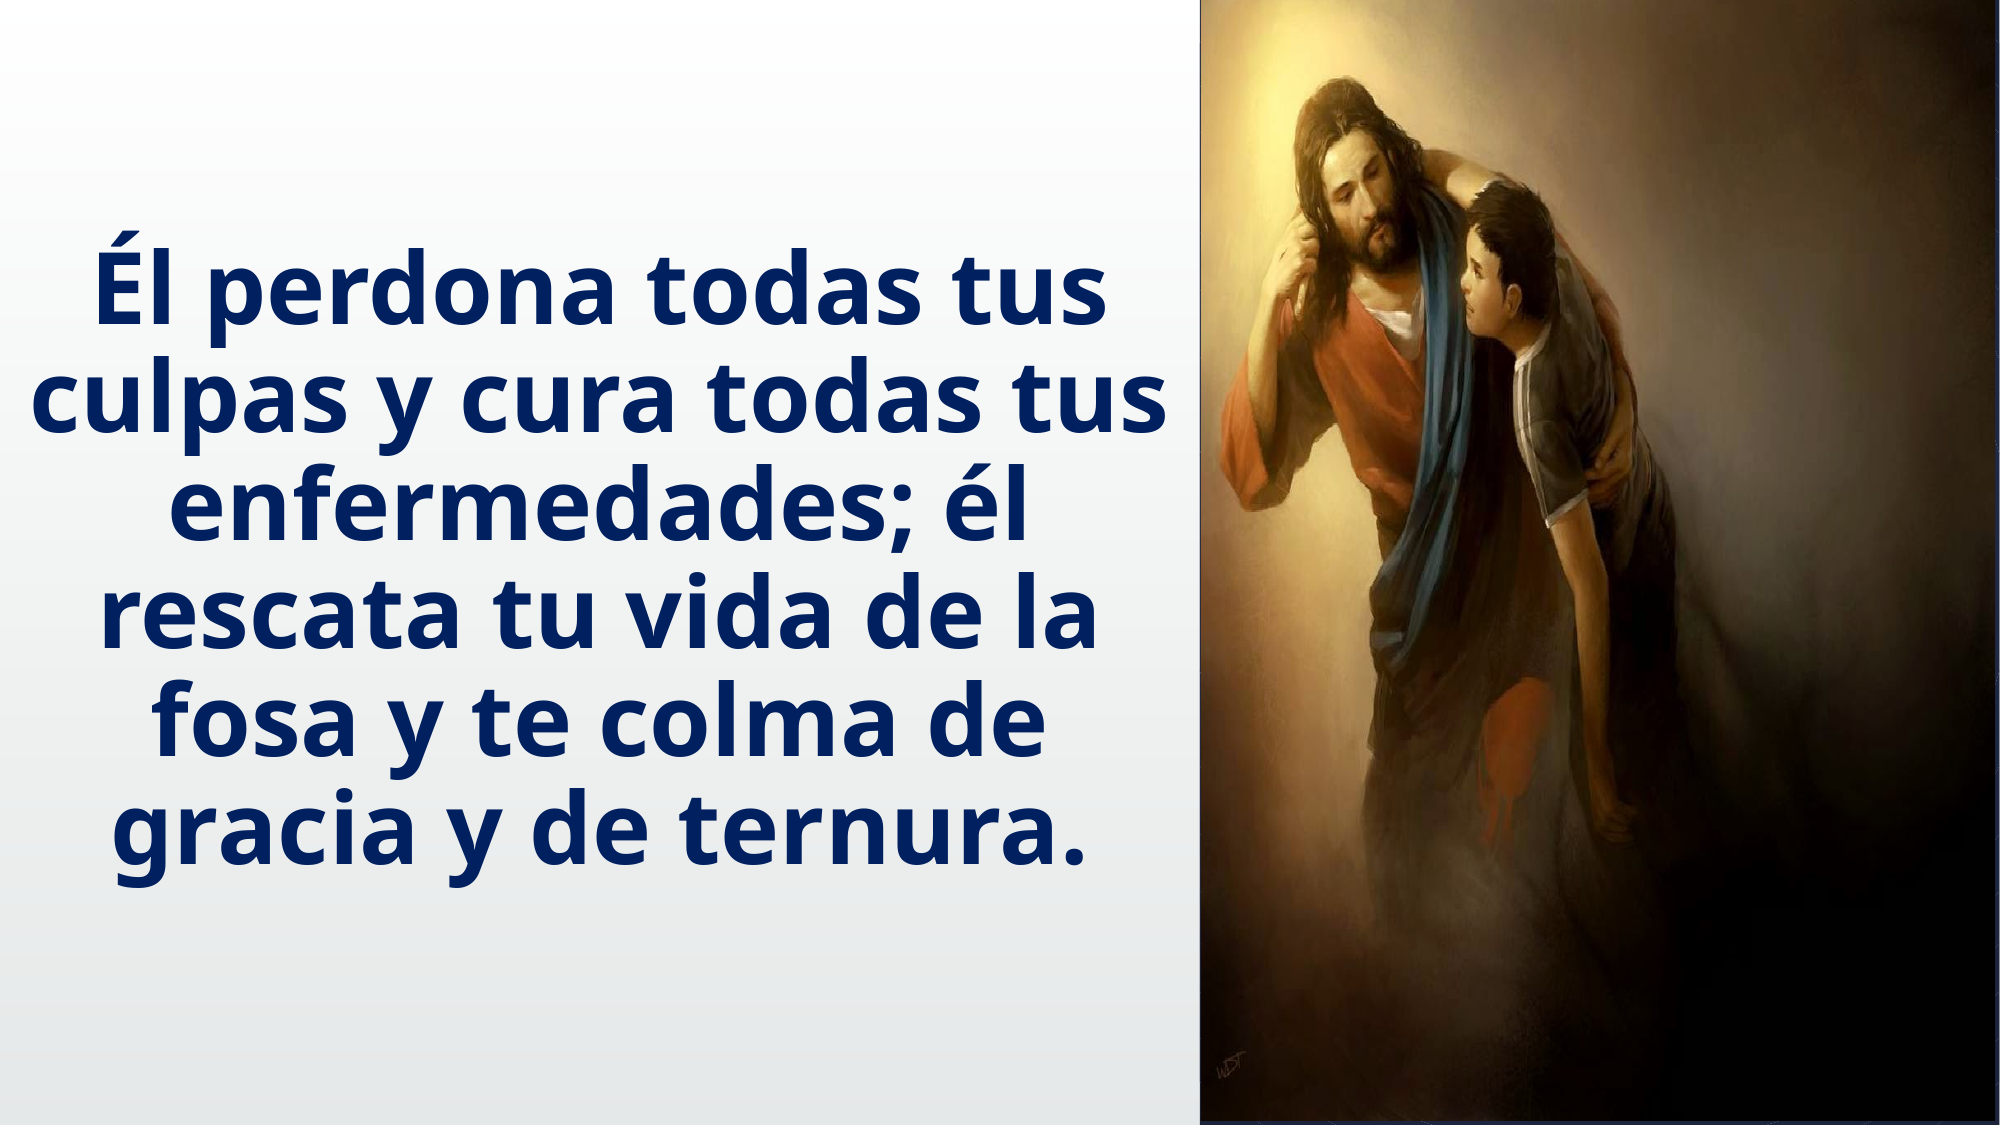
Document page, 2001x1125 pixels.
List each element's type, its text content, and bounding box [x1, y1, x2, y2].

title Él perdona todas tus culpas y cura todas tus enfermedades; él rescata tu vida de la fosa y te colma de gracia y de ternura. [0, 0, 1200, 1125]
picture [1200, 0, 1996, 1125]
